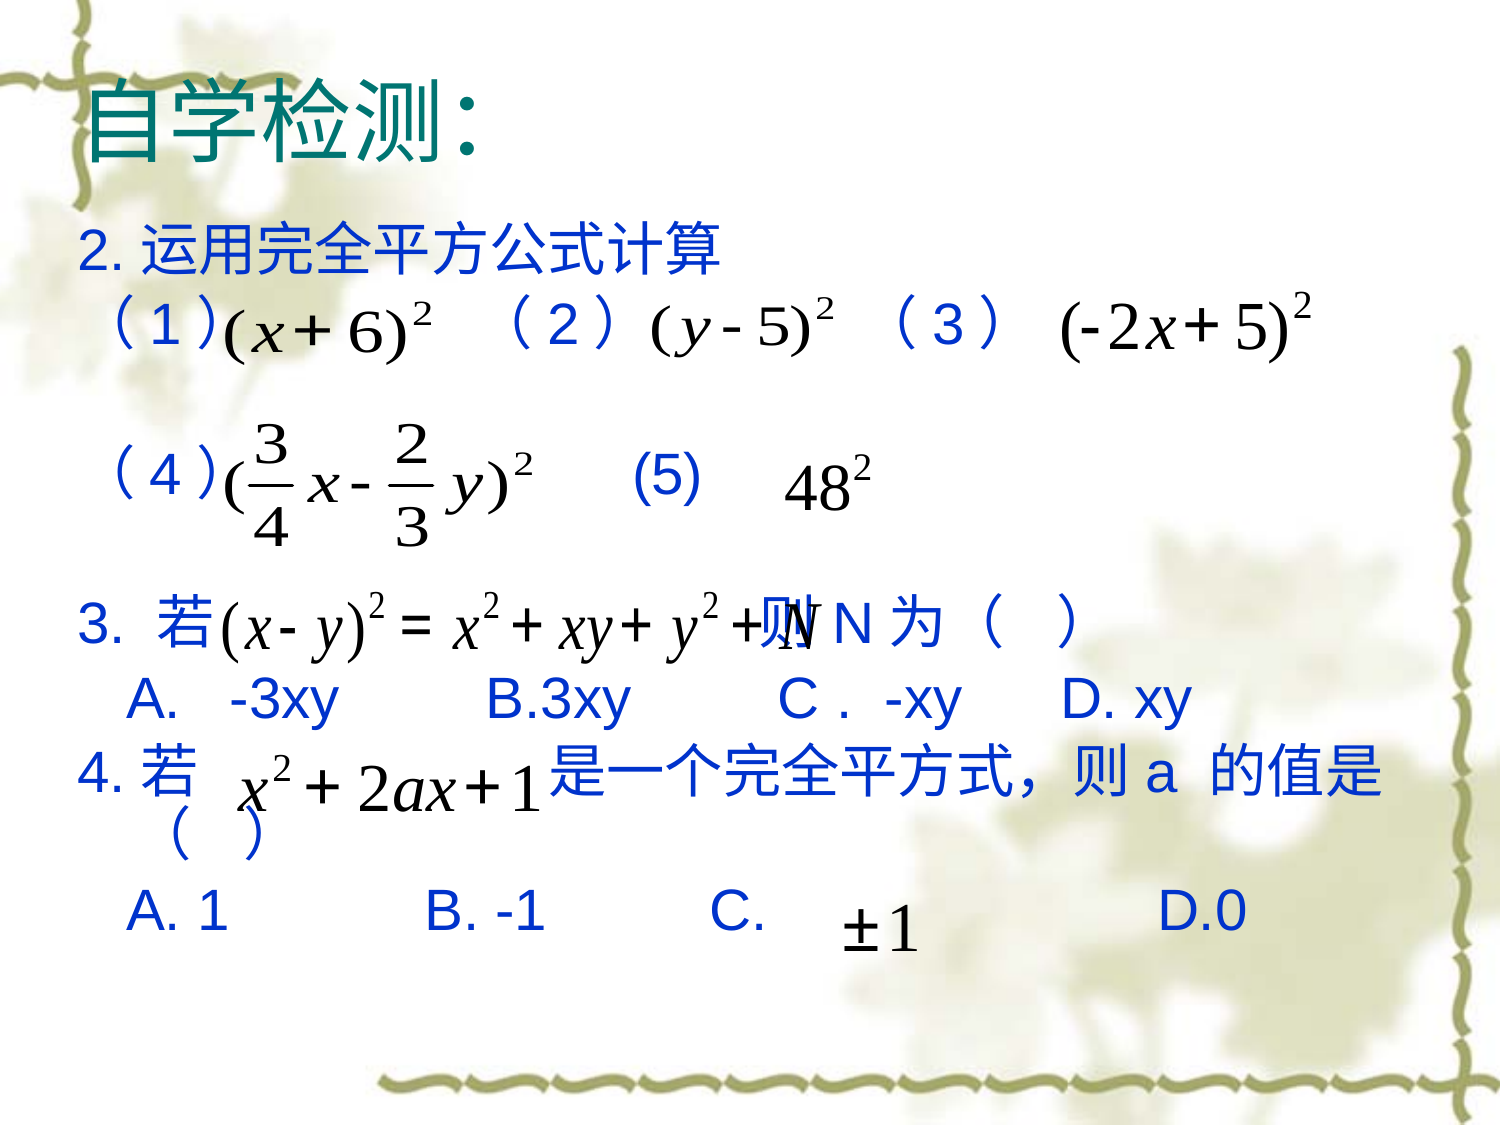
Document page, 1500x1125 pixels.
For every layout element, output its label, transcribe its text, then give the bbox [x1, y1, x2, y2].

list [639, 283, 848, 370]
picture [0, 0, 1500, 1125]
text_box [212, 403, 550, 562]
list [212, 286, 446, 379]
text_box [212, 574, 838, 678]
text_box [837, 887, 925, 964]
title 自学检测： [62, 24, 1413, 212]
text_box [1049, 274, 1325, 379]
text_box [774, 437, 888, 528]
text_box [224, 737, 550, 829]
list 2.运用完全平方公式计算 （1） （2） （3） （4） (5) 3. 若 则N为（ ） A. -3xy B.3xy C . -xy D. xy 4.若 是一个完全平方式，则a 的值是（ ） A. 1 B. -1 C. D.0 [62, 212, 1426, 1063]
